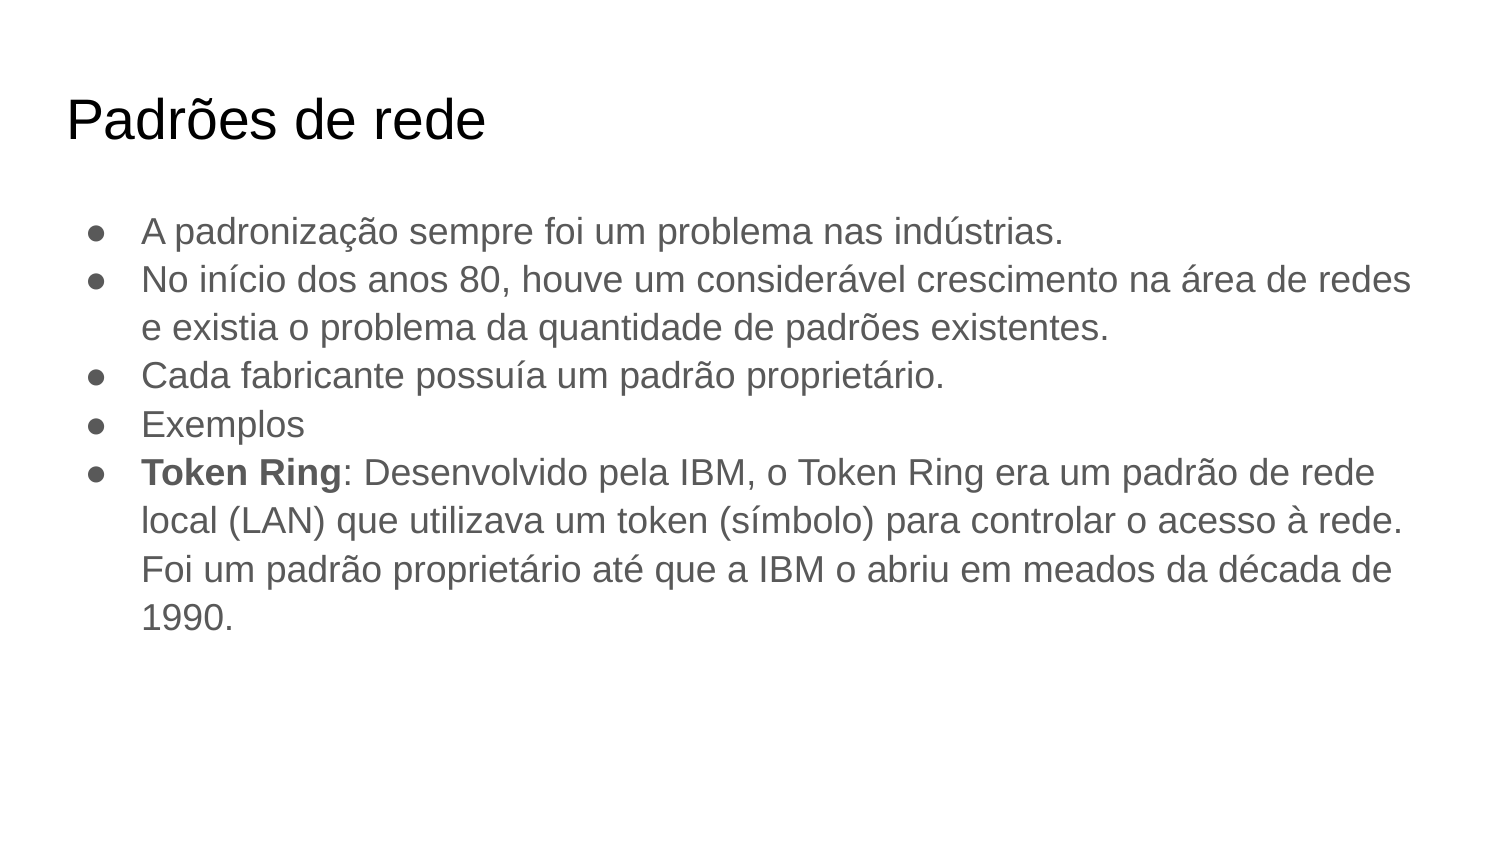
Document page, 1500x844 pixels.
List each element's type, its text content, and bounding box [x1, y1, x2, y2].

title Padrões de rede [51, 72, 1449, 167]
list A padronização sempre foi um problema nas indústrias. No início dos anos 80, houve um considerável crescimento na área de redes e existia o problema da quantidade de padrões existentes. Cada fabricante possuía um padrão proprietário. Exemplos Token Ring: Desenvolvido pela IBM, o Token Ring era um padrão de rede local (LAN) que utilizava um token (símbolo) para controlar o acesso à rede. Foi um padrão proprietário até que a IBM o abriu em meados da década de 1990. [51, 189, 1449, 750]
